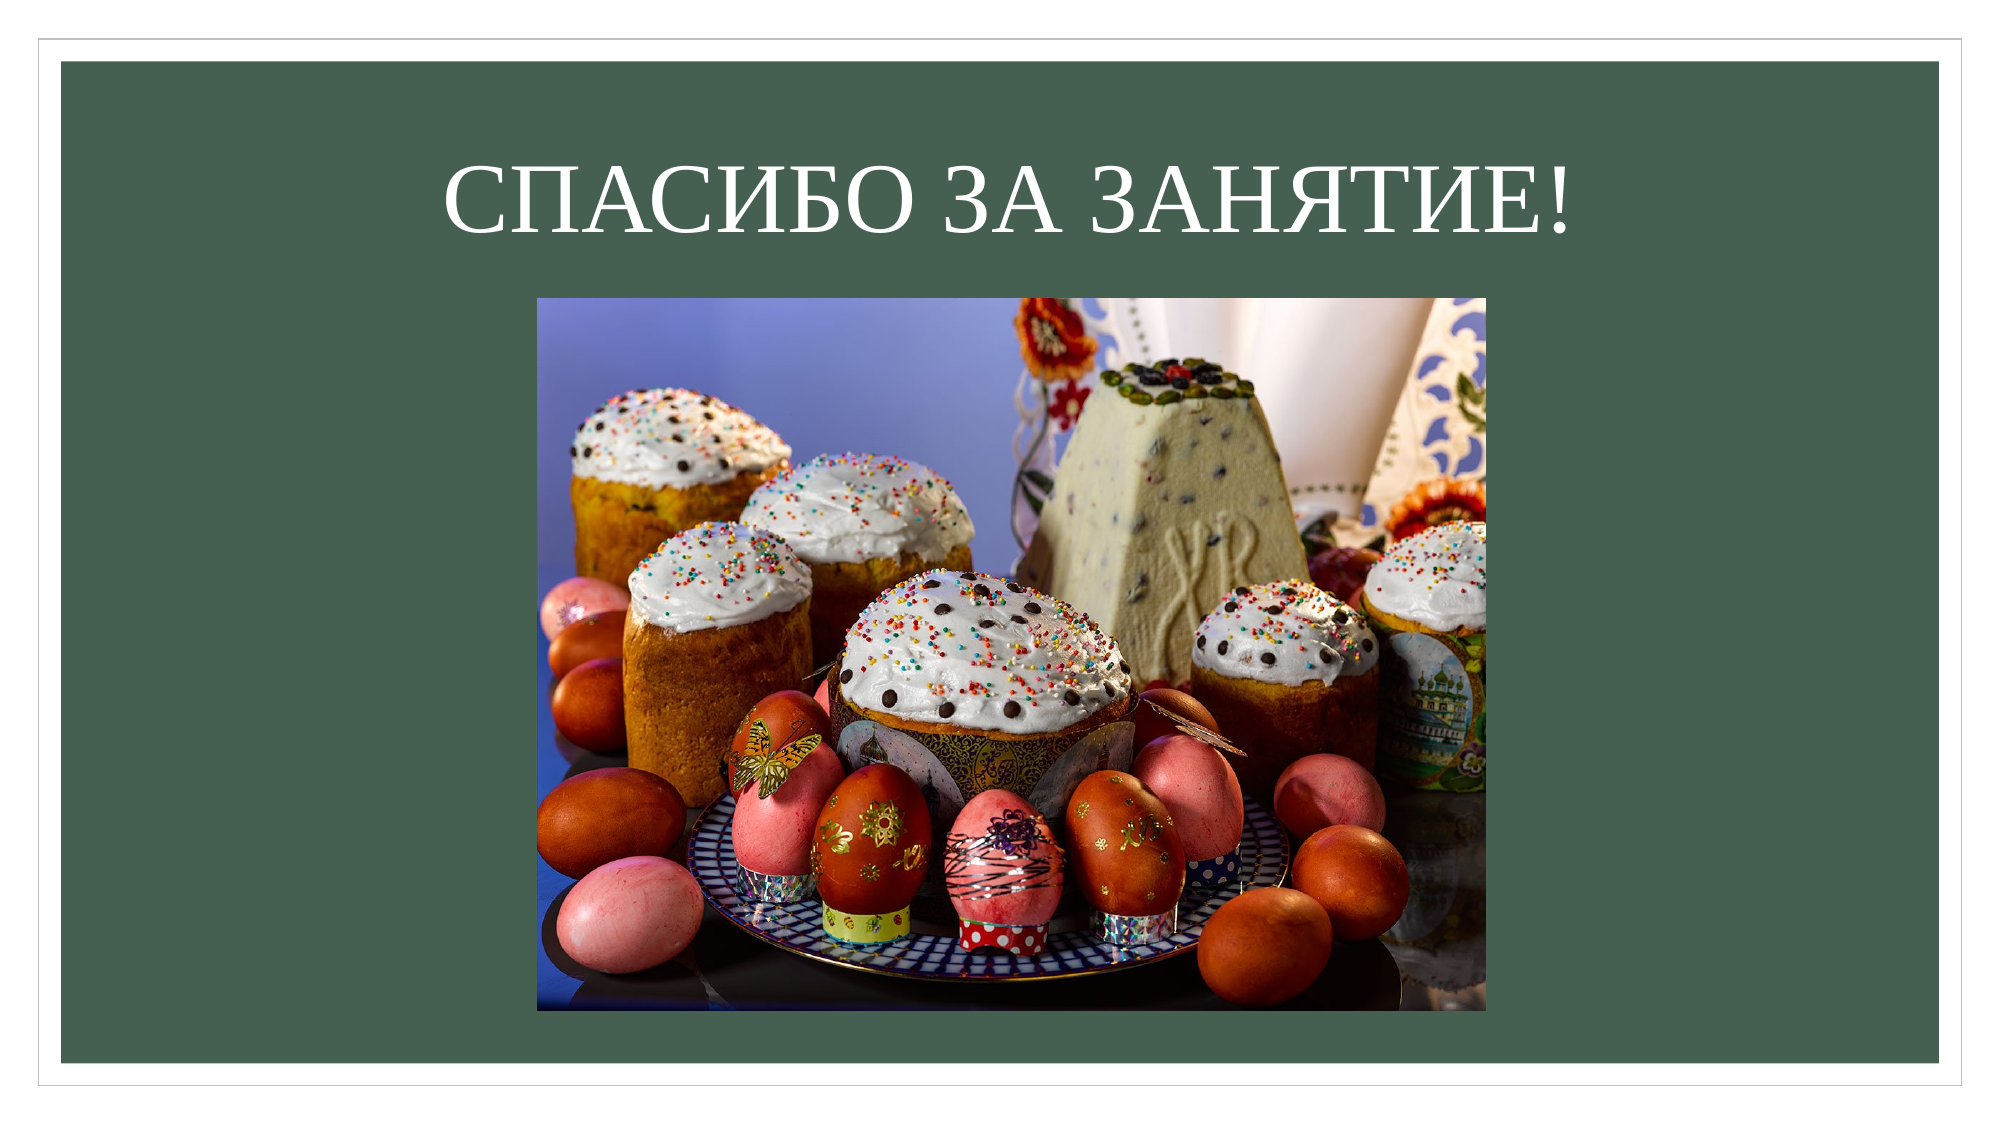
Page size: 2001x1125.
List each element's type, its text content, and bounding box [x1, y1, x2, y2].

text_box СПАСИБО ЗА ЗАНЯТИЕ! [428, 125, 1638, 261]
picture [537, 298, 1486, 1011]
